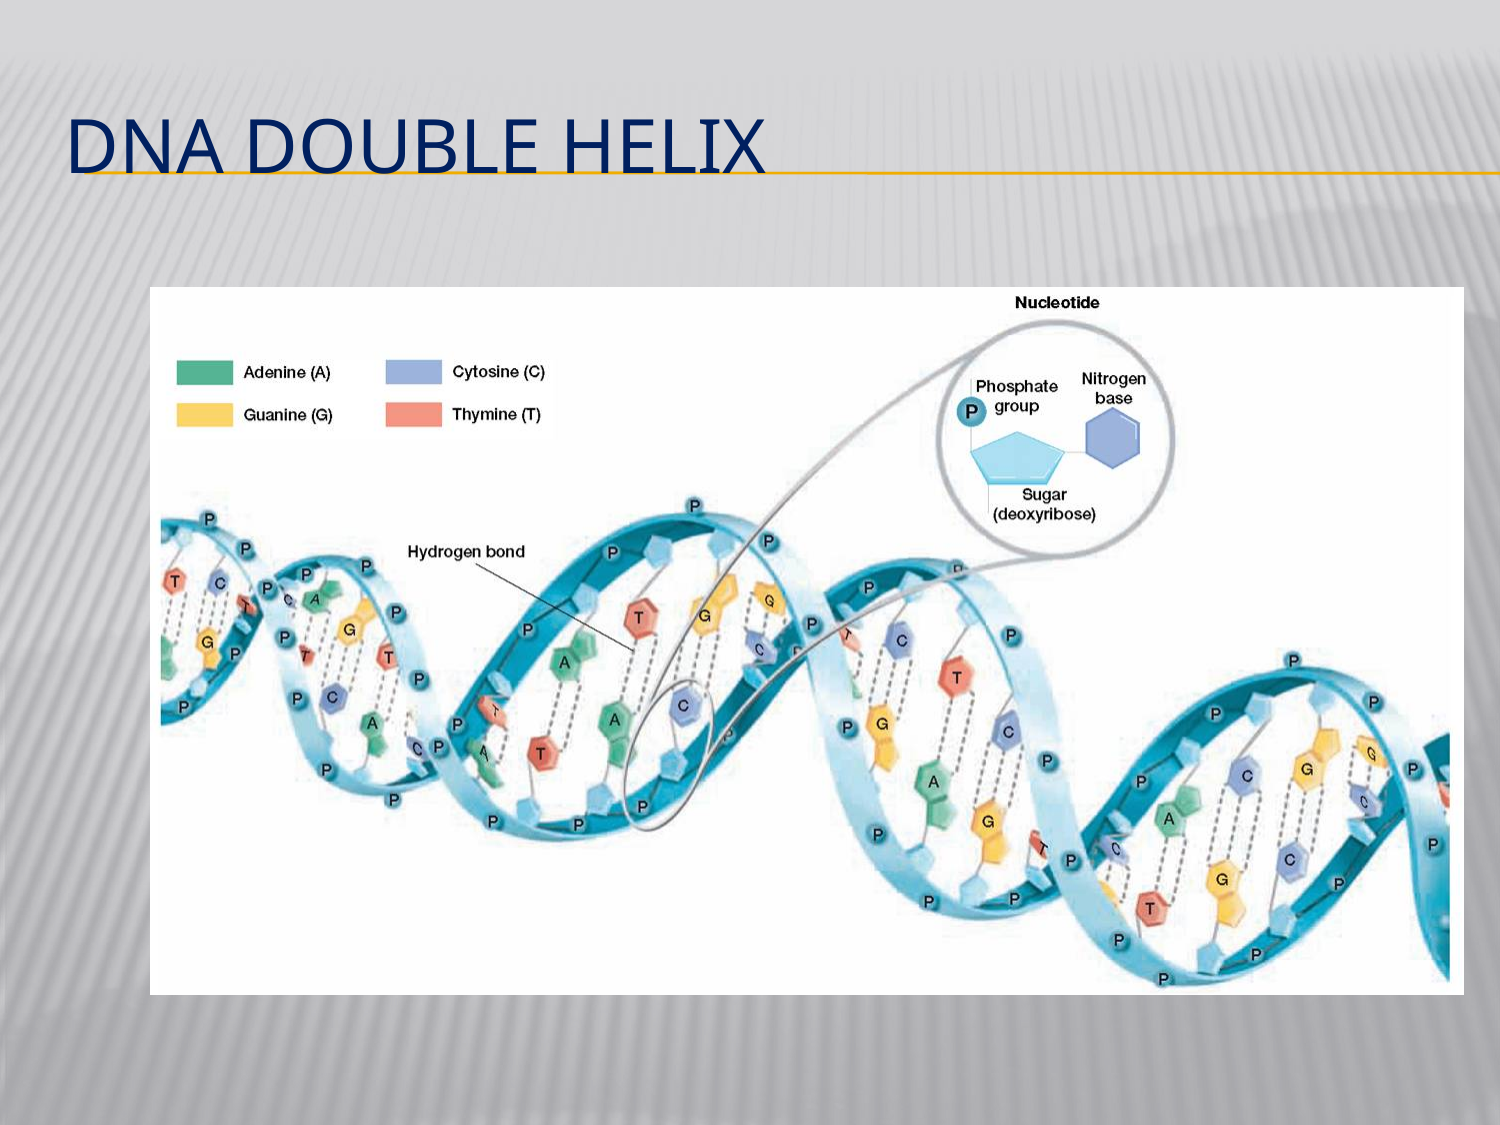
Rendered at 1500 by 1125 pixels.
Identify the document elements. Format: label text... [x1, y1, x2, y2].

title DNA Double Helix [50, 75, 1475, 213]
picture [149, 287, 1465, 995]
